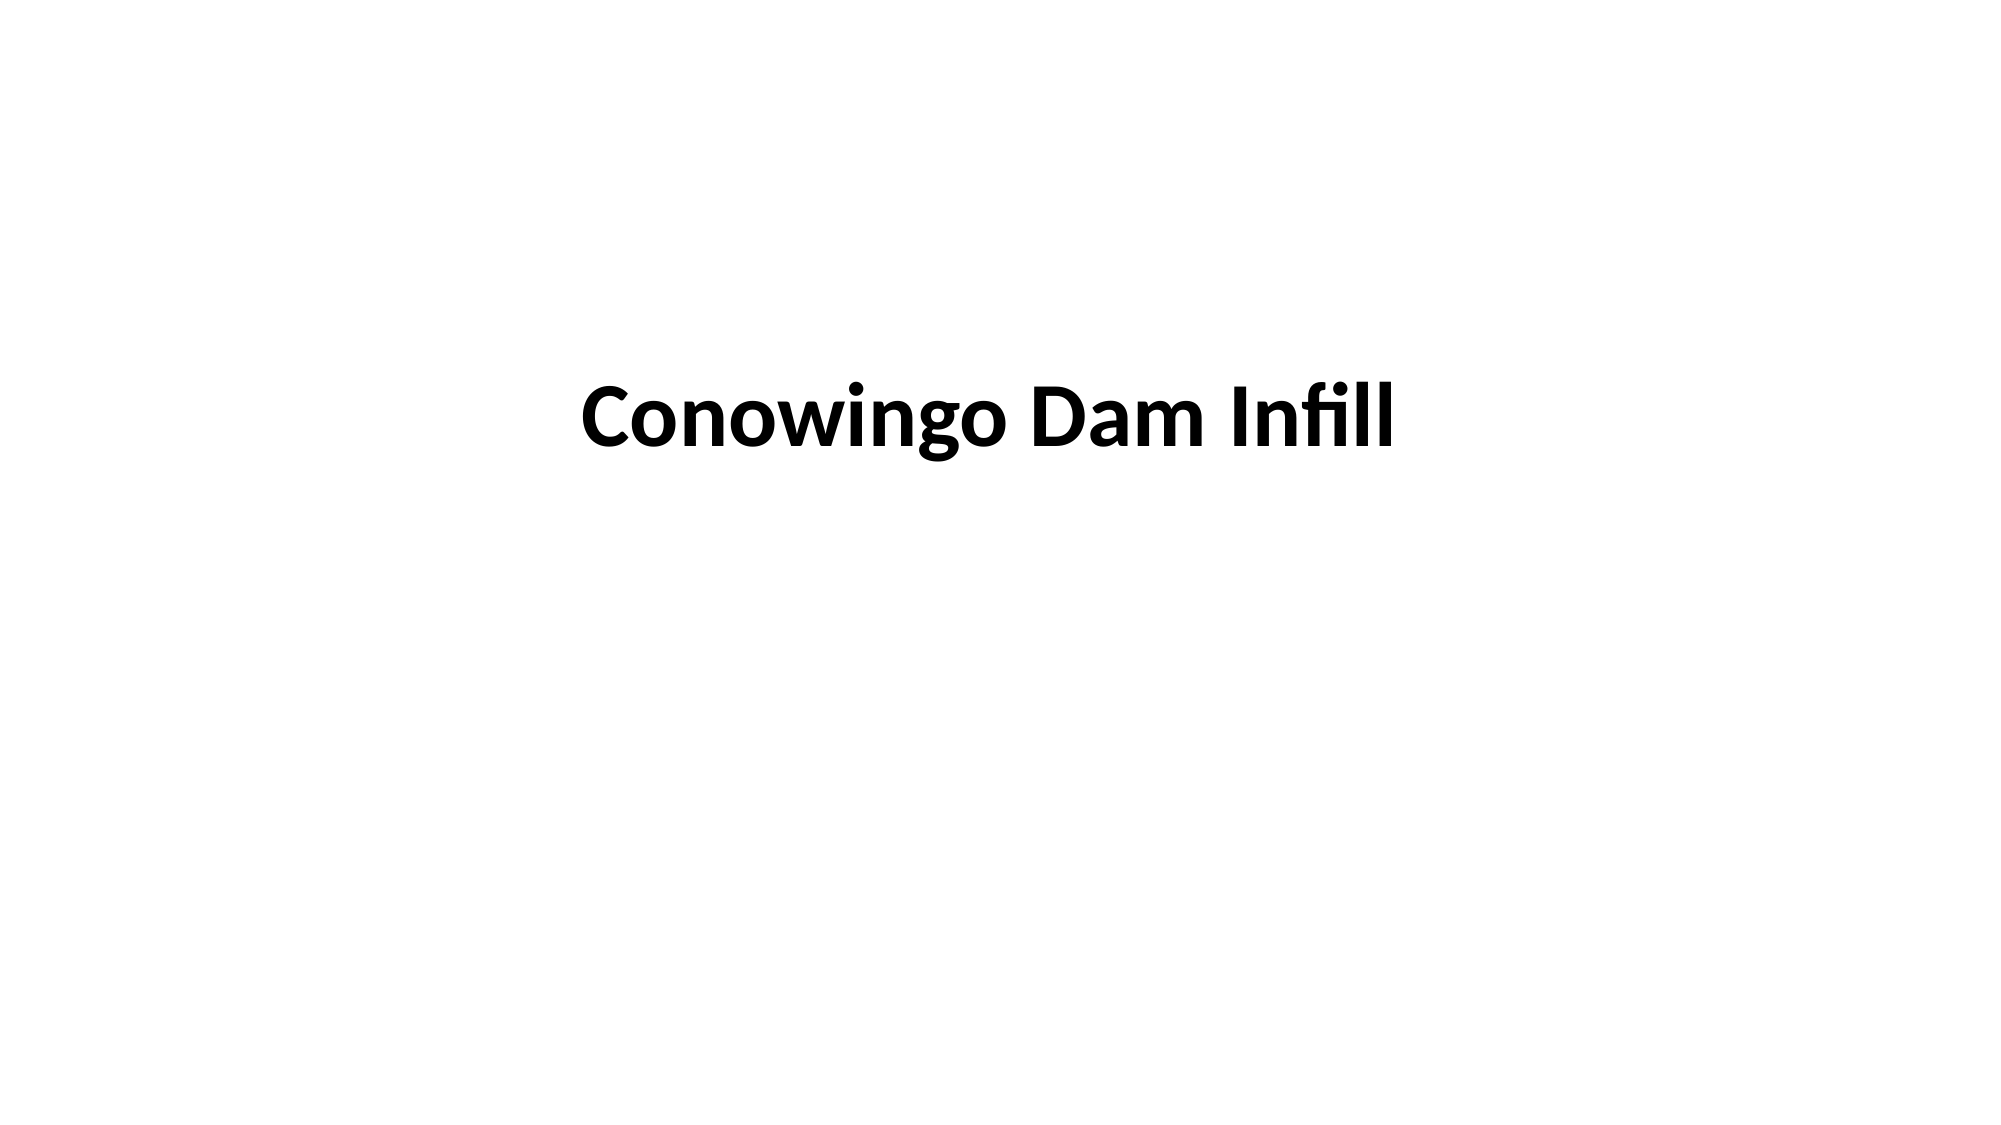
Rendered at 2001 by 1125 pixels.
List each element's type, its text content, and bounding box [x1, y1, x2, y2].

title Conowingo Dam Infill [137, 307, 1863, 526]
